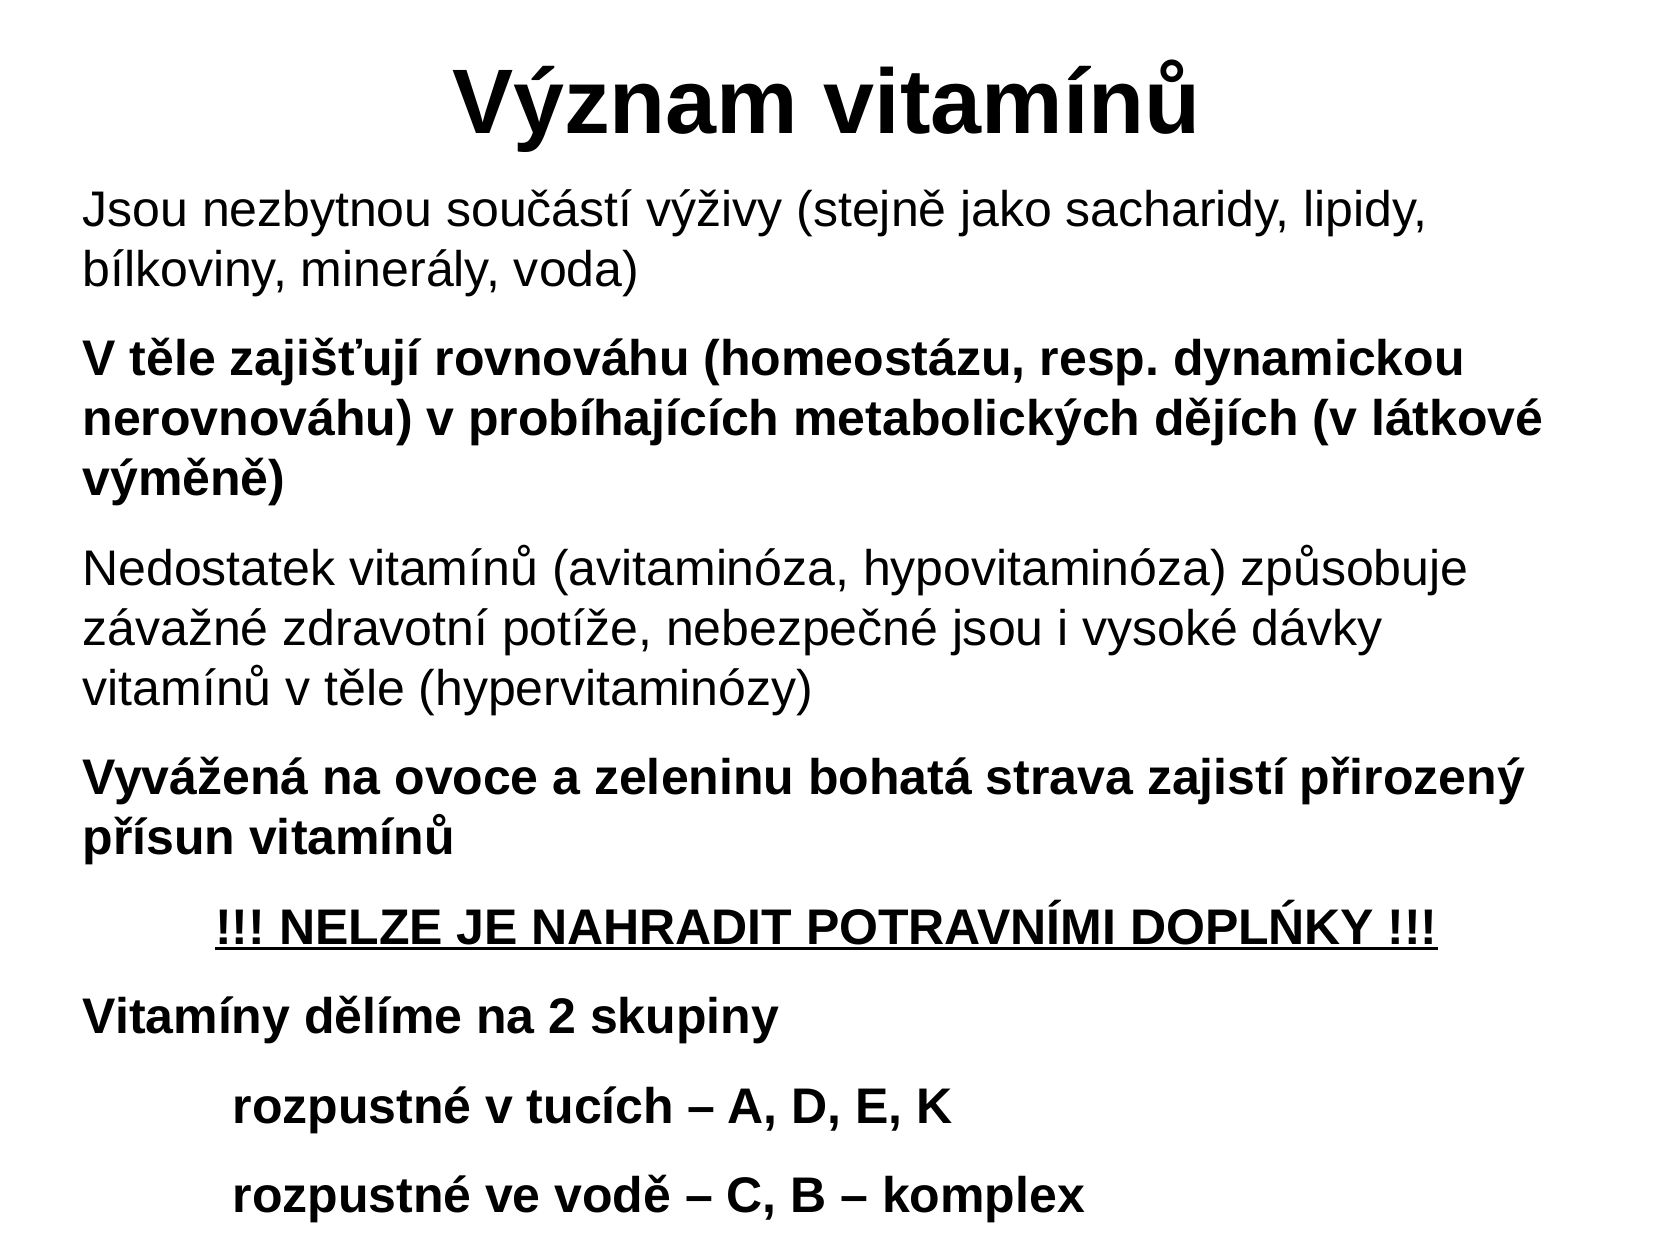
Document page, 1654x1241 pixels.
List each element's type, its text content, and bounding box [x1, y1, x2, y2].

title Význam vitamínů [82, 0, 1571, 176]
subtitle Jsou nezbytnou součástí výživy (stejně jako sacharidy, lipidy, bílkoviny, minerály, voda) V těle zajišťují rovnováhu (homeostázu, resp. dynamickou nerovnováhu) v probíhajících metabolických dějích (v látkové výměně) Nedostatek vitamínů (avitaminóza, hypovitaminóza) způsobuje závažné zdravotní potíže, nebezpečné jsou i vysoké dávky vitamínů v těle (hypervitaminózy) Vyvážená na ovoce a zeleninu bohatá strava zajistí přirozený přísun vitamínů !!! NELZE JE NAHRADIT POTRAVNÍMI DOPLŃKY !!! Vitamíny dělíme na 2 skupiny rozpustné v tucích – A, D, E, K rozpustné ve vodě – C, B – komplex [82, 176, 1571, 1223]
